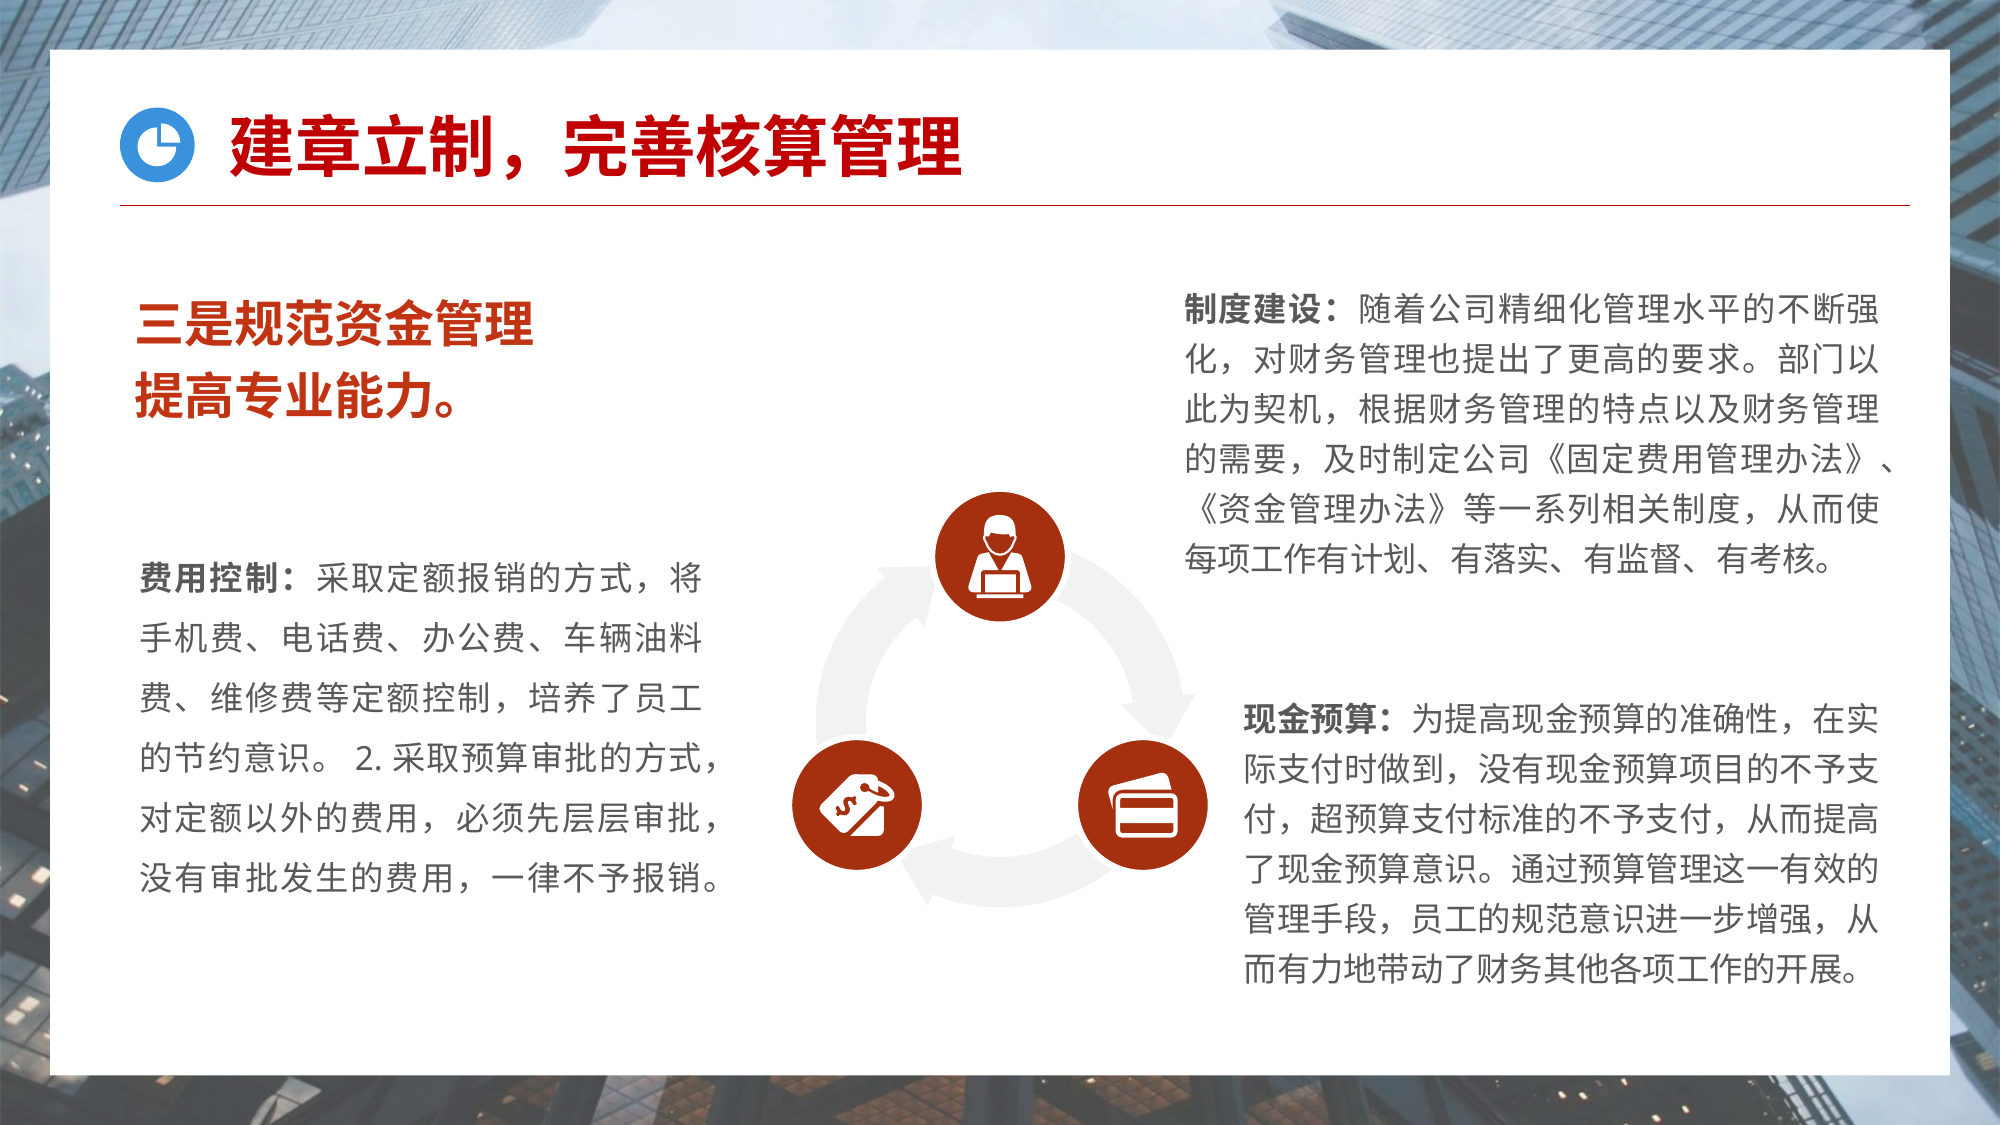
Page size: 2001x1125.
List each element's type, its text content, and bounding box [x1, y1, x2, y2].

text_box 制度建设：随着公司精细化管理水平的不断强化，对财务管理也提出了更高的要求。部门以此为契机，根据财务管理的特点以及财务管理的需要，及时制定公司《固定费用管理办法》、《资金管理办法》等一系列相关制度，从而使每项工作有计划、有落实、有监督、有考核。 [1184, 278, 1880, 579]
text_box 现金预算：为提高现金预算的准确性，在实际支付时做到，没有现金预算项目的不予支付，超预算支付标准的不予支付，从而提高了现金预算意识。通过预算管理这一有效的管理手段，员工的规范意识进一步增强，从而有力地带动了财务其他各项工作的开展。 [1244, 688, 1880, 989]
text_box 费用控制：采取定额报销的方式，将手机费、电话费、办公费、车辆油料费、维修费等定额控制，培养了员工的节约意识。2.采取预算审批的方式，对定额以外的费用，必须先层层审批，没有审批发生的费用，一律不予报销。 [139, 537, 704, 897]
text_box 建章立制，完善核算管理 [214, 96, 978, 192]
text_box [789, 488, 1211, 908]
text_box 例如：报销会议费未附会议通知，培训旅费不附培训文件；专家评审费不在会议费中列支，未附发放表，也无专家领取签字；发放实物福利费无发放明细表。 [0, 0, 2000, 1125]
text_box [119, 107, 195, 183]
text_box 三是规范资金管理 提高专业能力。 [120, 273, 924, 433]
